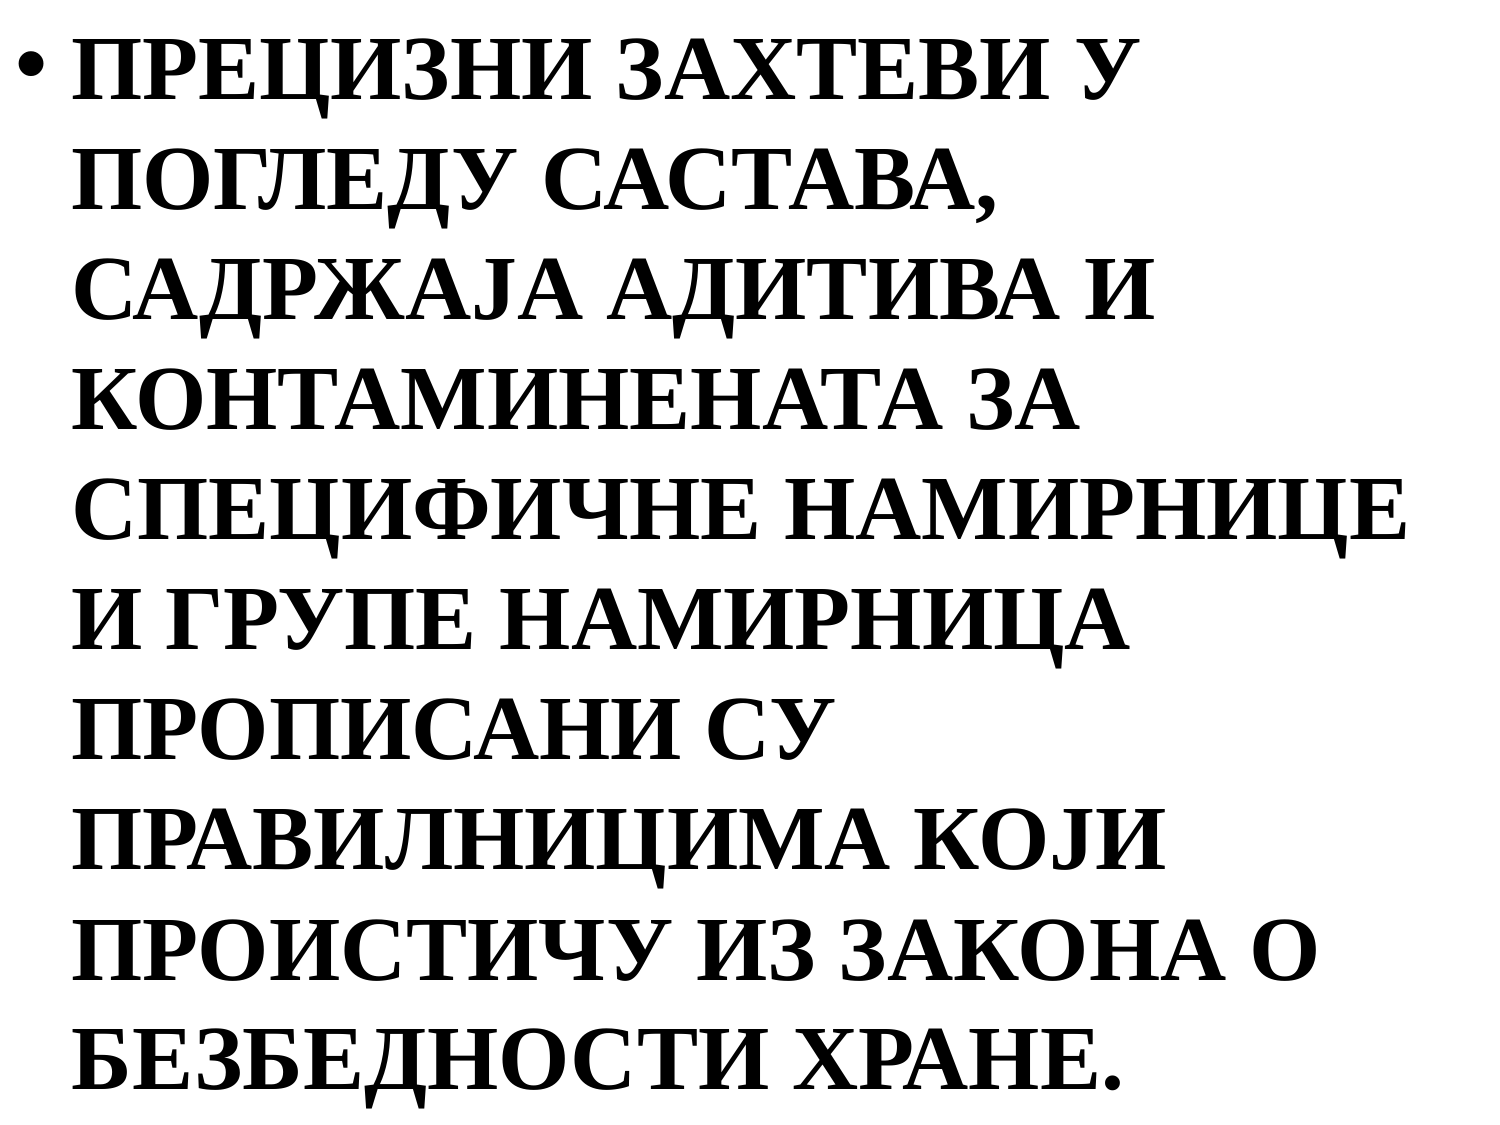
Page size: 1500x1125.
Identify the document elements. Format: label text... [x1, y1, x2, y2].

list ПРЕЦИЗНИ ЗАХТЕВИ У ПОГЛЕДУ САСТАВА, САДРЖАЈА АДИТИВА И КОНТАМИНЕНАТА ЗА СПЕЦИФИЧНЕ НАМИРНИЦЕ И ГРУПЕ НАМИРНИЦА ПРОПИСАНИ СУ ПРАВИЛНИЦИМА КОЈИ ПРОИСТИЧУ ИЗ ЗАКОНА О БЕЗБЕДНОСТИ ХРАНЕ. [0, 0, 1500, 1125]
